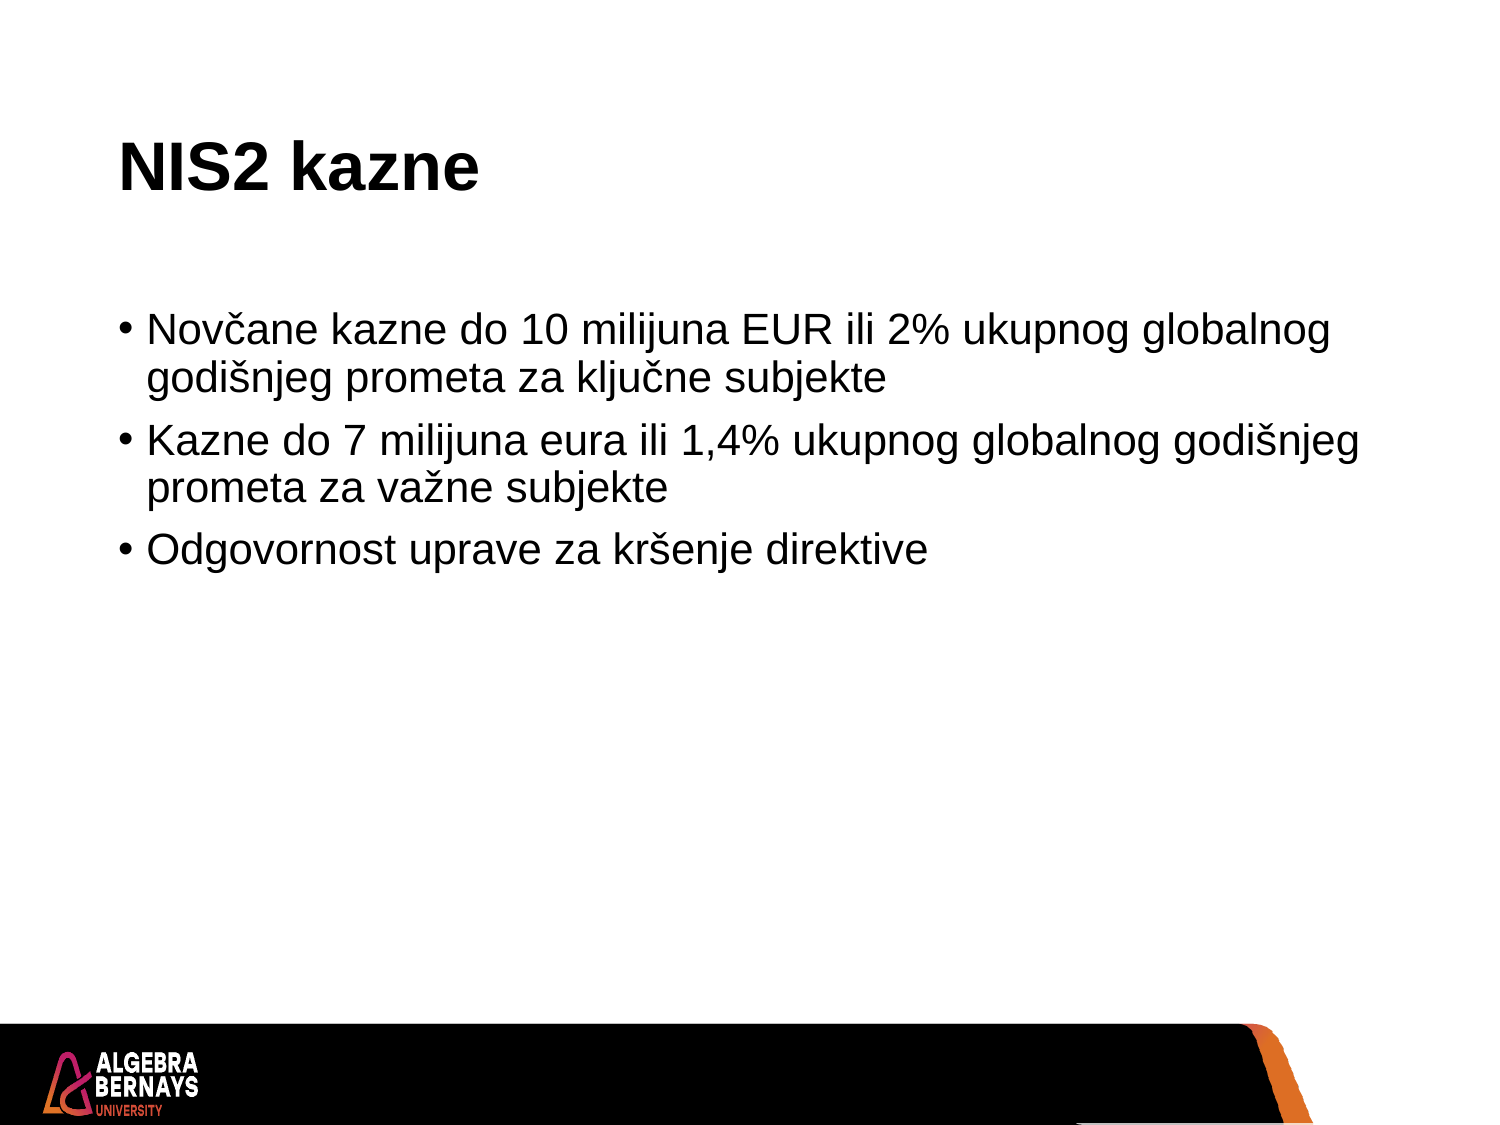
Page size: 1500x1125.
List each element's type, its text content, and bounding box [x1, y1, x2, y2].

list Novčane kazne do 10 milijuna EUR ili 2% ukupnog globalnog godišnjeg prometa za ključne subjekte Kazne do 7 milijuna eura ili 1,4% ukupnog globalnog godišnjeg prometa za važne subjekte Odgovornost uprave za kršenje direktive [103, 299, 1397, 1014]
picture [0, 1023, 1468, 1125]
title NIS2 kazne [103, 59, 1397, 278]
